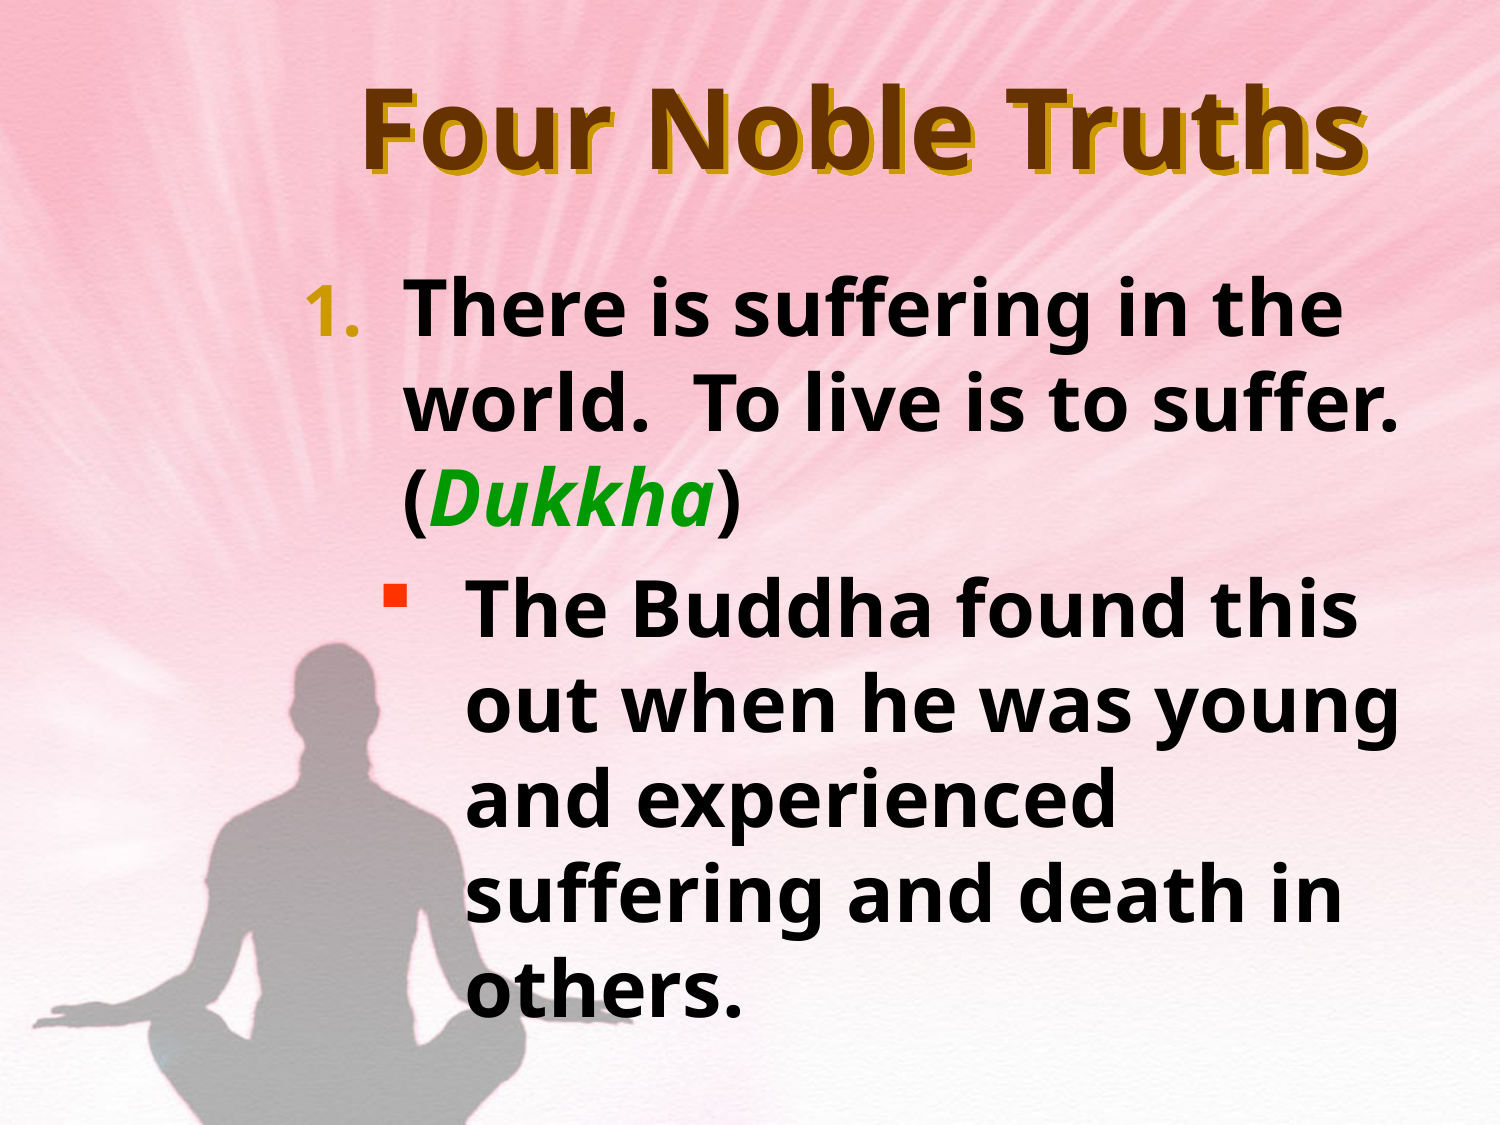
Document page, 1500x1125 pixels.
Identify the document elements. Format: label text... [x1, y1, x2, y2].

text_box Four Noble Truths [275, 49, 1450, 200]
picture [0, 0, 1500, 1125]
text_box There is suffering in the world. To live is to suffer. (Dukkha) The Buddha found this out when he was young and experienced suffering and death in others. [287, 249, 1450, 1063]
